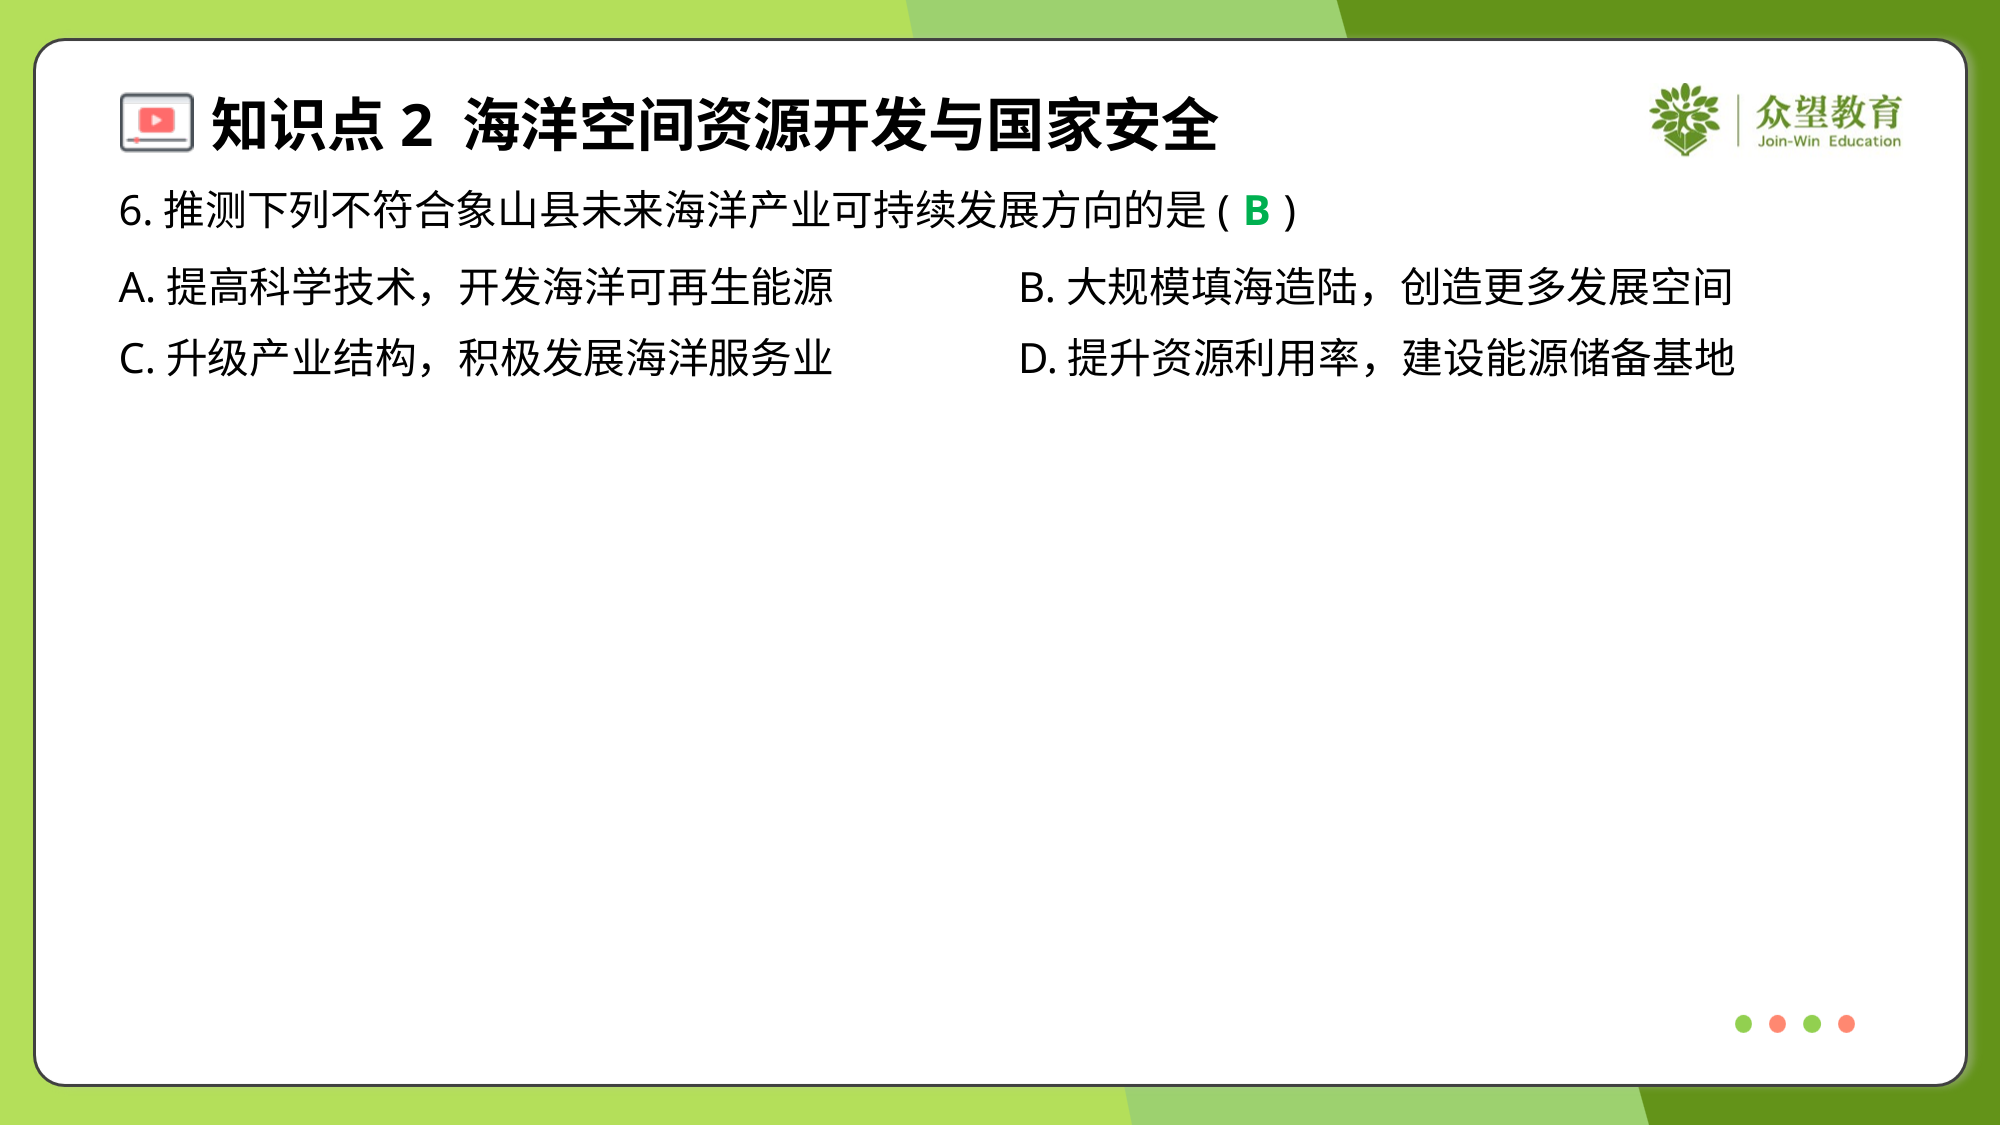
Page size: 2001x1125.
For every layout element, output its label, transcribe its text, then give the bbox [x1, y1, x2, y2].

text_box 6.推测下列不符合象山县未来海洋产业可持续发展方向的是( ) [118, 158, 1227, 226]
picture [0, 0, 2000, 1125]
text_box B [1227, 158, 1287, 226]
text_box 6.推测下列不符合象山县未来海洋产业可持续发展方向的是( ) [1287, 158, 1883, 226]
text_box A.提高科学技术，开发海洋可再生能源 B.大规模填海造陆，创造更多发展空间 C.升级产业结构，积极发展海洋服务业 D.提升资源利用率，建设能源储备基地 [118, 235, 1883, 374]
